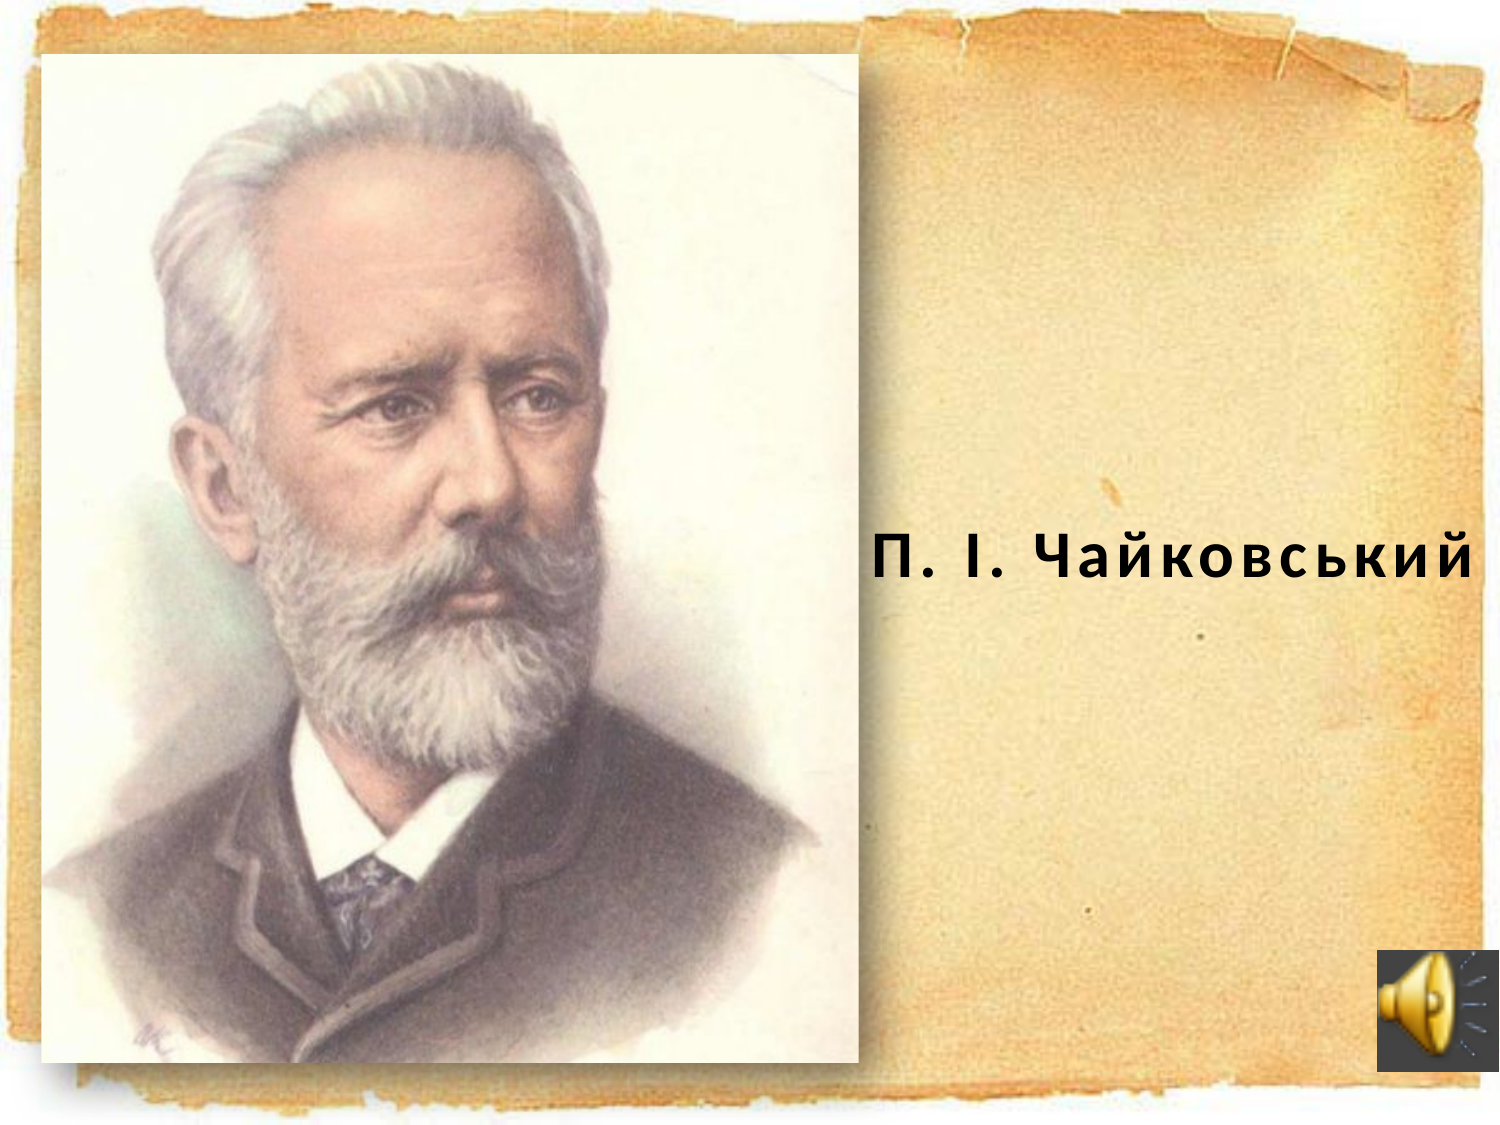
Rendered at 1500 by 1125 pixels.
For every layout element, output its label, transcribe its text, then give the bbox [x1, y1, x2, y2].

picture [0, 0, 1500, 1125]
text_box П. І. Чайковський [864, 503, 1500, 599]
